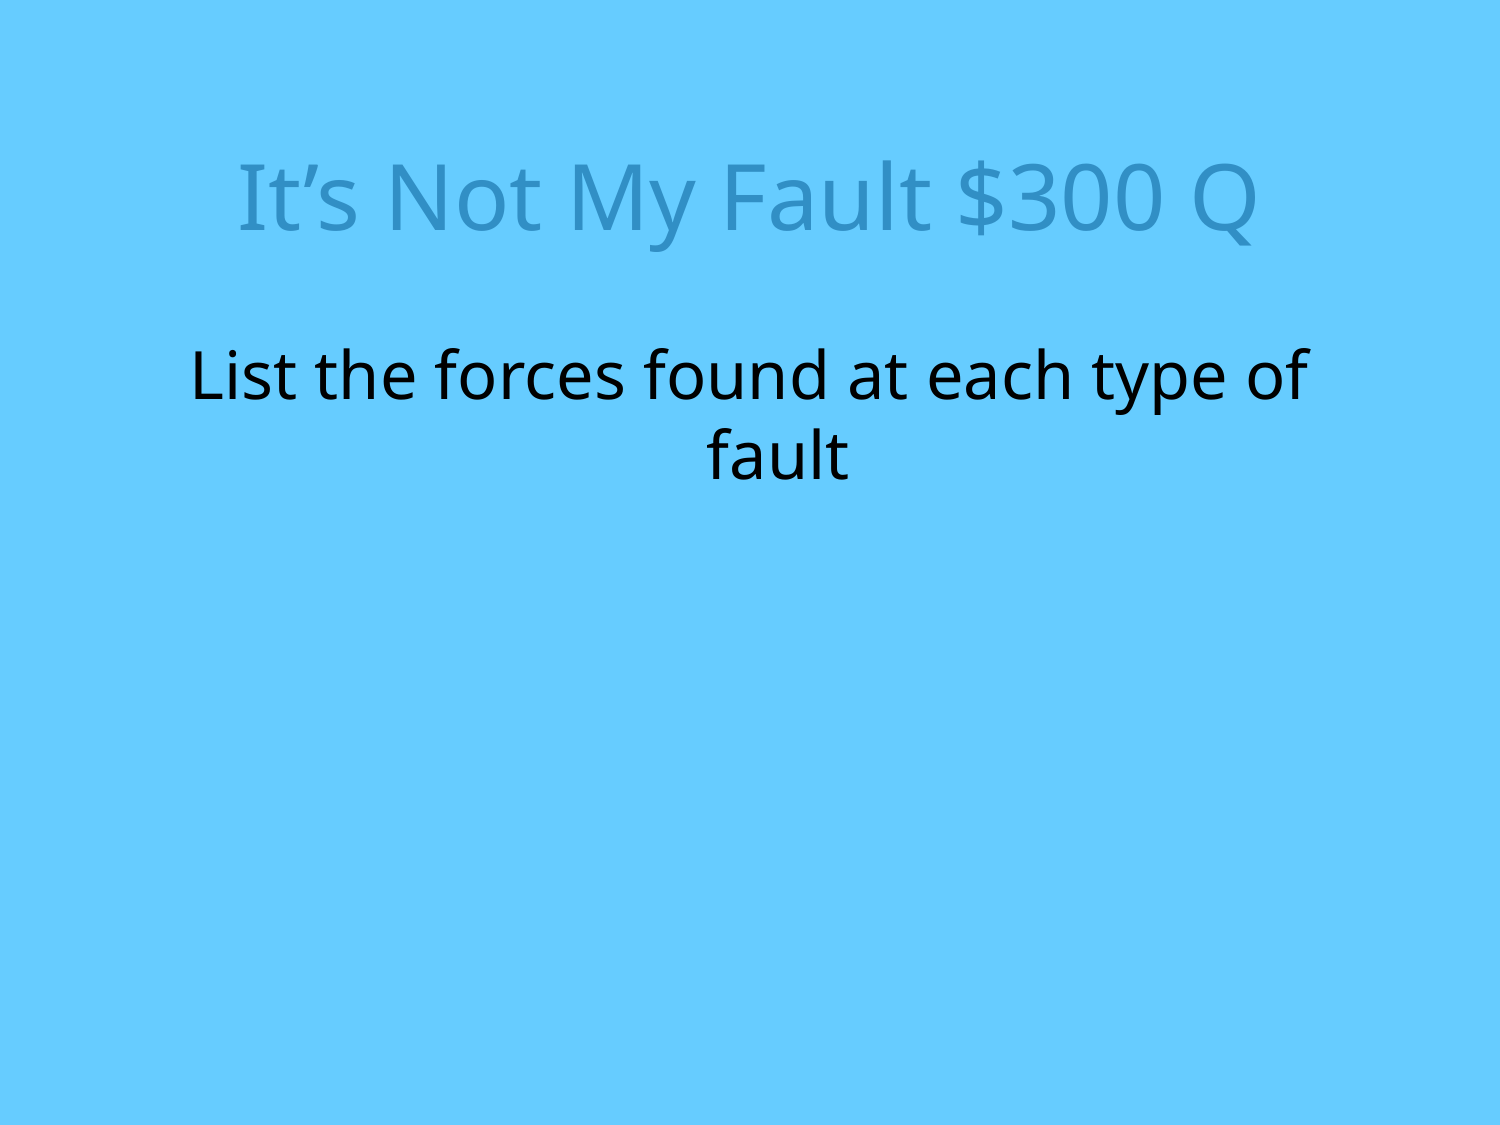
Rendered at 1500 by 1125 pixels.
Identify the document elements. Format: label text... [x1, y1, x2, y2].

title It’s Not My Fault $300 Q [112, 99, 1388, 288]
list List the forces found at each type of fault [112, 324, 1388, 1001]
